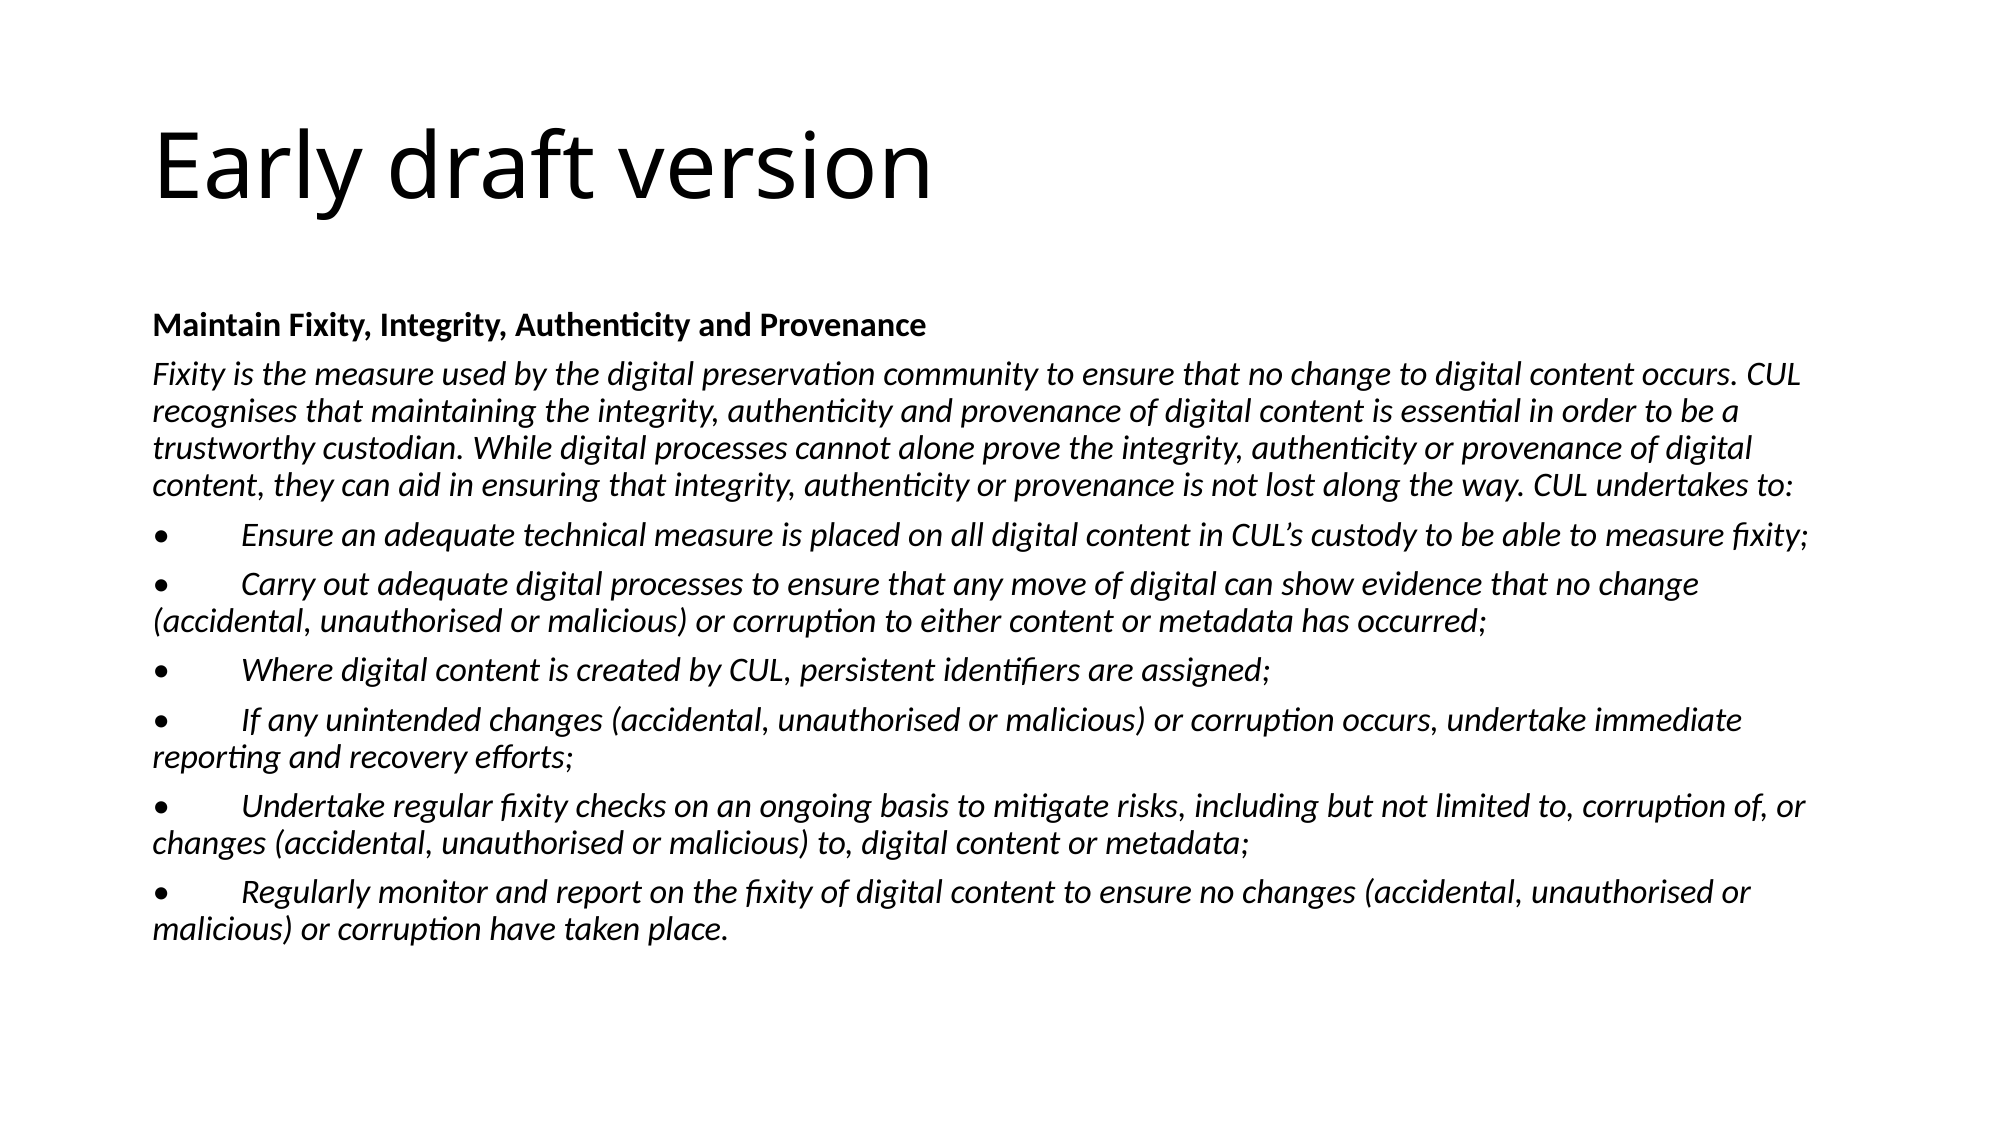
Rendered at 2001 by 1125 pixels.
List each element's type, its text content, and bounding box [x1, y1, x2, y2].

list Maintain Fixity, Integrity, Authenticity and Provenance Fixity is the measure used by the digital preservation community to ensure that no change to digital content occurs. CUL recognises that maintaining the integrity, authenticity and provenance of digital content is essential in order to be a trustworthy custodian. While digital processes cannot alone prove the integrity, authenticity or provenance of digital content, they can aid in ensuring that integrity, authenticity or provenance is not lost along the way. CUL undertakes to: • Ensure an adequate technical measure is placed on all digital content in CUL’s custody to be able to measure fixity; • Carry out adequate digital processes to ensure that any move of digital can show evidence that no change (accidental, unauthorised or malicious) or corruption to either content or metadata has occurred; • Where digital content is created by CUL, persistent identifiers are assigned; • If any unintended changes (accidental, unauthorised or malicious) or corruption occurs, undertake immediate reporting and recovery efforts; • Undertake regular fixity checks on an ongoing basis to mitigate risks, including but not limited to, corruption of, or changes (accidental, unauthorised or malicious) to, digital content or metadata; • Regularly monitor and report on the fixity of digital content to ensure no changes (accidental, unauthorised or malicious) or corruption have taken place. [137, 299, 1863, 1014]
title Early draft version [137, 59, 1863, 278]
